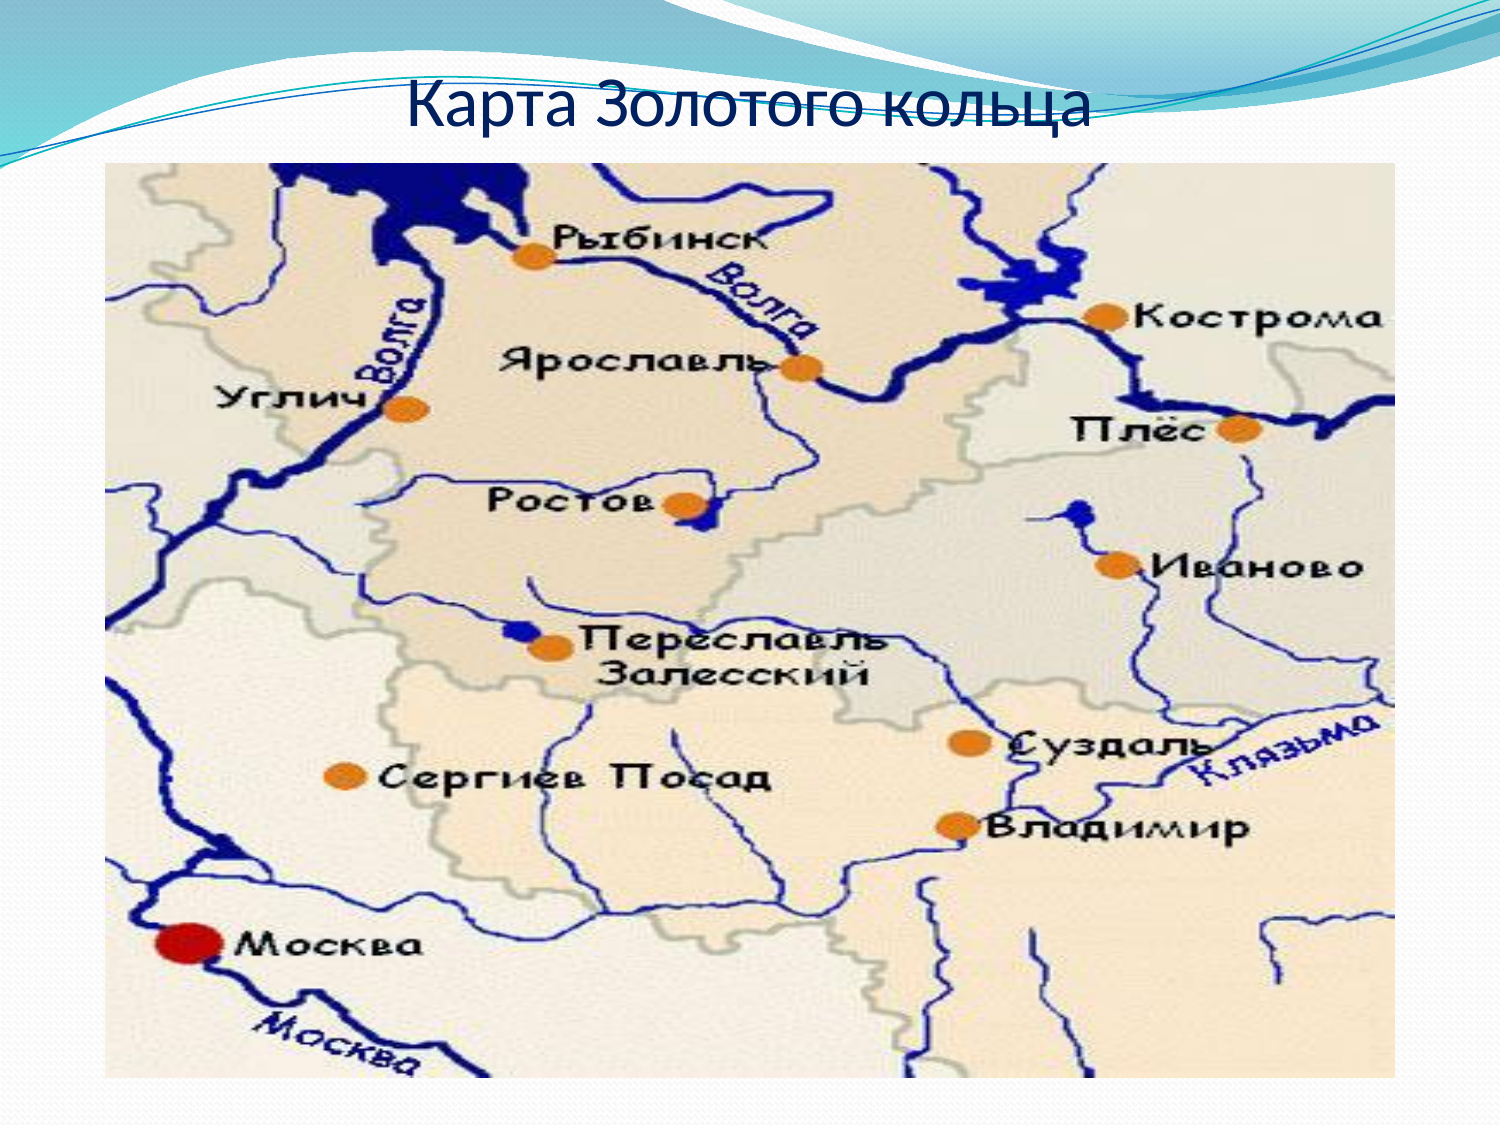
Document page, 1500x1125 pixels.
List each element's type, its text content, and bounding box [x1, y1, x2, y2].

title Карта Золотого кольца [75, 46, 1425, 141]
picture [105, 163, 1395, 1079]
